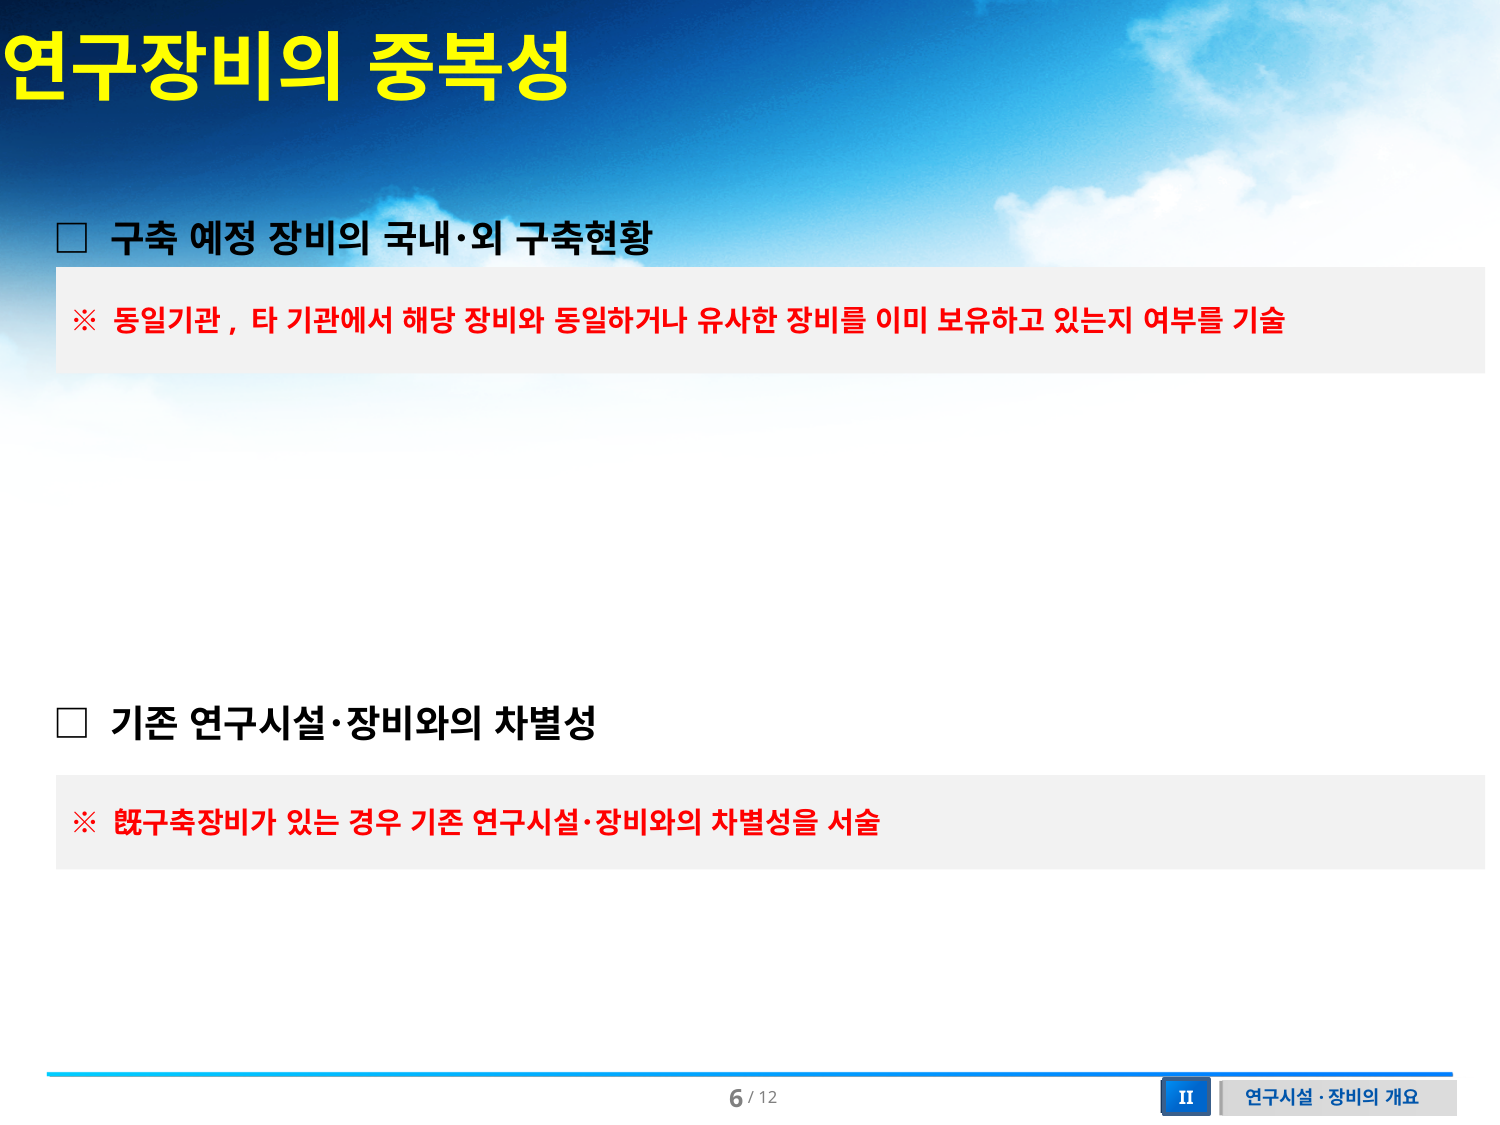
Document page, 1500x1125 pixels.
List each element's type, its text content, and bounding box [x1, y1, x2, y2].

text_box 연구장비의 중복성 [0, 12, 702, 117]
picture [0, 1070, 1500, 1078]
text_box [1160, 1077, 1457, 1116]
text_box □ 기존 연구시설･장비와의 차별성 [38, 692, 1437, 753]
picture [0, 0, 1500, 528]
text_box ※ 旣구축장비가 있는 경우 기존 연구시설･장비와의 차별성을 서술 [54, 773, 1487, 872]
text_box ※ 동일기관, 타 기관에서 해당 장비와 동일하거나 유사한 장비를 이미 보유하고 있는지 여부를 기술 [54, 265, 1487, 375]
text_box □ 구축 예정 장비의 국내･외 구축현황 [38, 207, 1338, 267]
